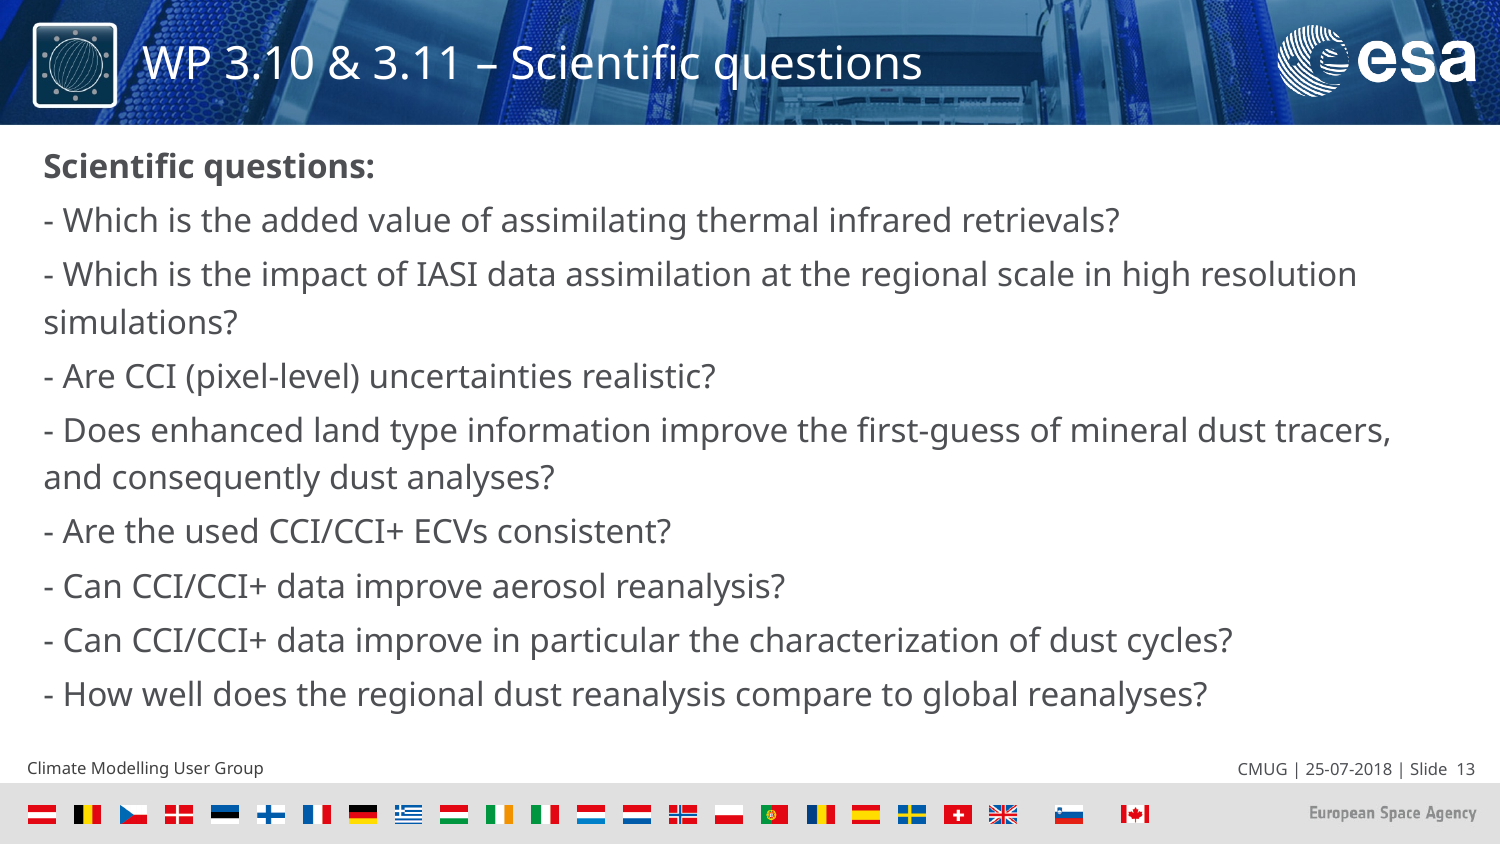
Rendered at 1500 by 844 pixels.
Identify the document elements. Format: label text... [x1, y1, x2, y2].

title WP 3.10 & 3.11 – Scientific questions [127, 26, 1269, 97]
picture [0, 783, 1500, 844]
list Scientific questions: - Which is the added value of assimilating thermal infrared retrievals? - Which is the impact of IASI data assimilation at the regional scale in high resolution simulations? - Are CCI (pixel-level) uncertainties realistic? - Does enhanced land type information improve the first-guess of mineral dust tracers, and consequently dust analyses? - Are the used CCI/CCI+ ECVs consistent? - Can CCI/CCI+ data improve aerosol reanalysis? - Can CCI/CCI+ data improve in particular the characterization of dust cycles? - How well does the regional dust reanalysis compare to global reanalyses? [28, 129, 1464, 758]
picture [0, 0, 1500, 127]
